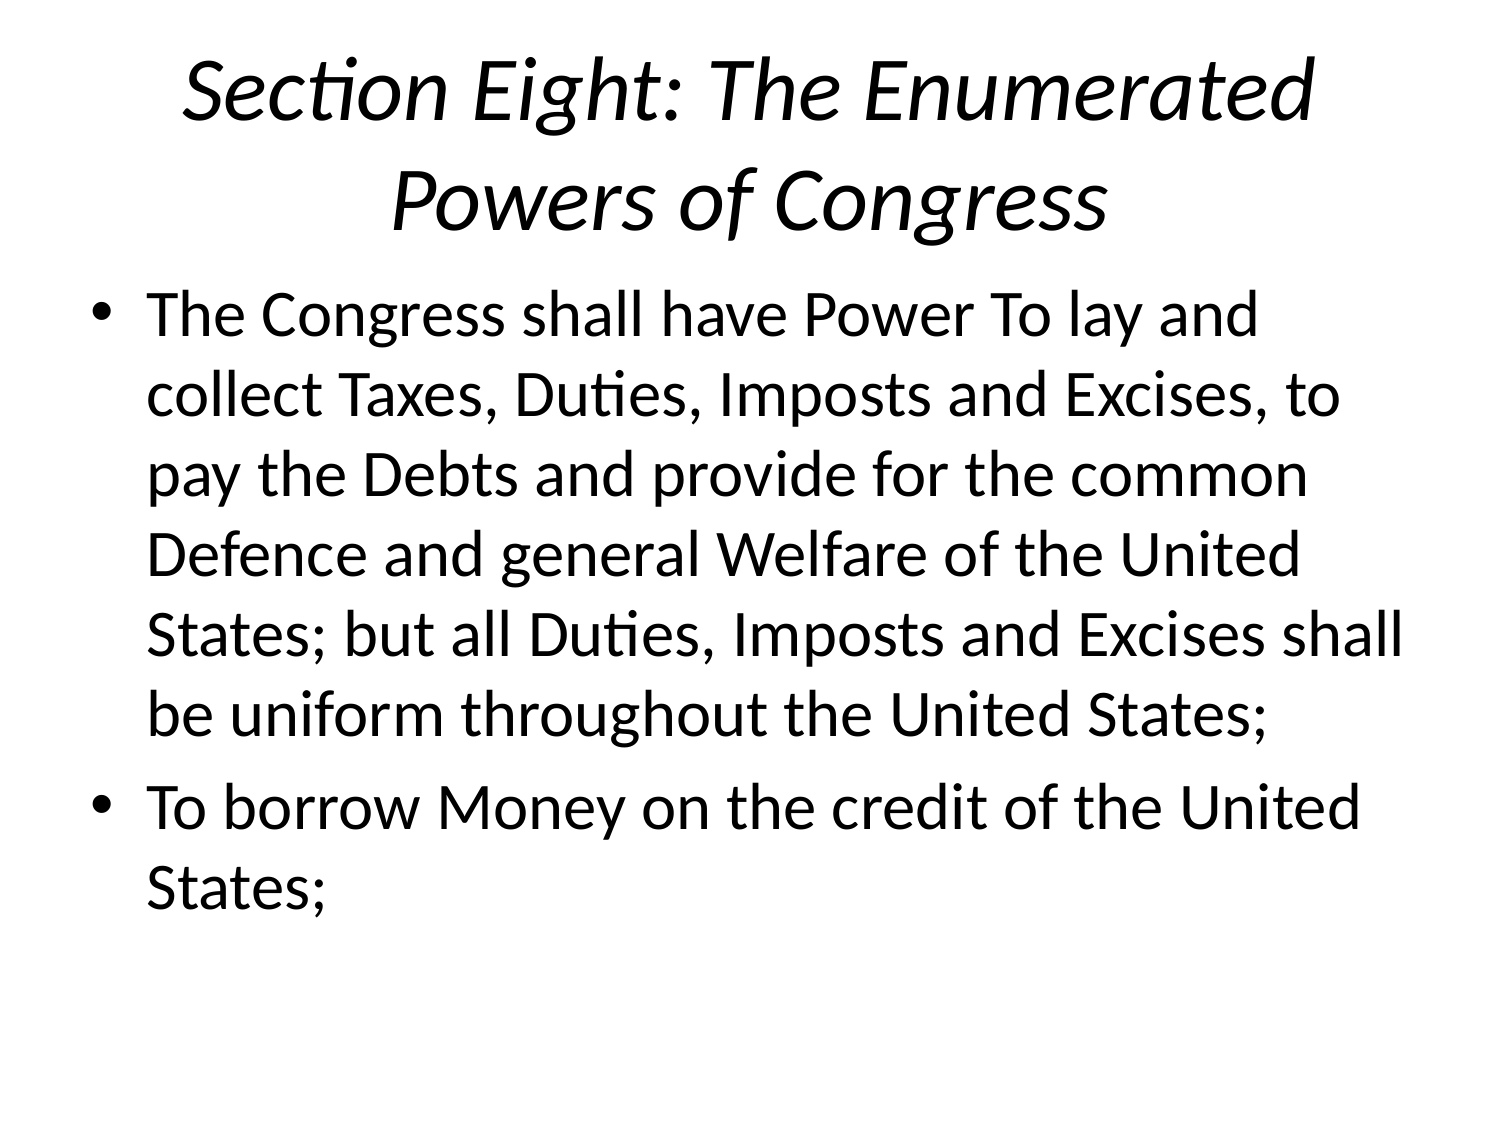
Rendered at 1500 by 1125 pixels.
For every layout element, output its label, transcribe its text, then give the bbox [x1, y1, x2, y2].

title Section Eight: The Enumerated Powers of Congress [74, 44, 1426, 233]
list The Congress shall have Power To lay and collect Taxes, Duties, Imposts and Excises, to pay the Debts and provide for the common Defence and general Welfare of the United States; but all Duties, Imposts and Excises shall be uniform throughout the United States; To borrow Money on the credit of the United States; [74, 262, 1426, 1006]
